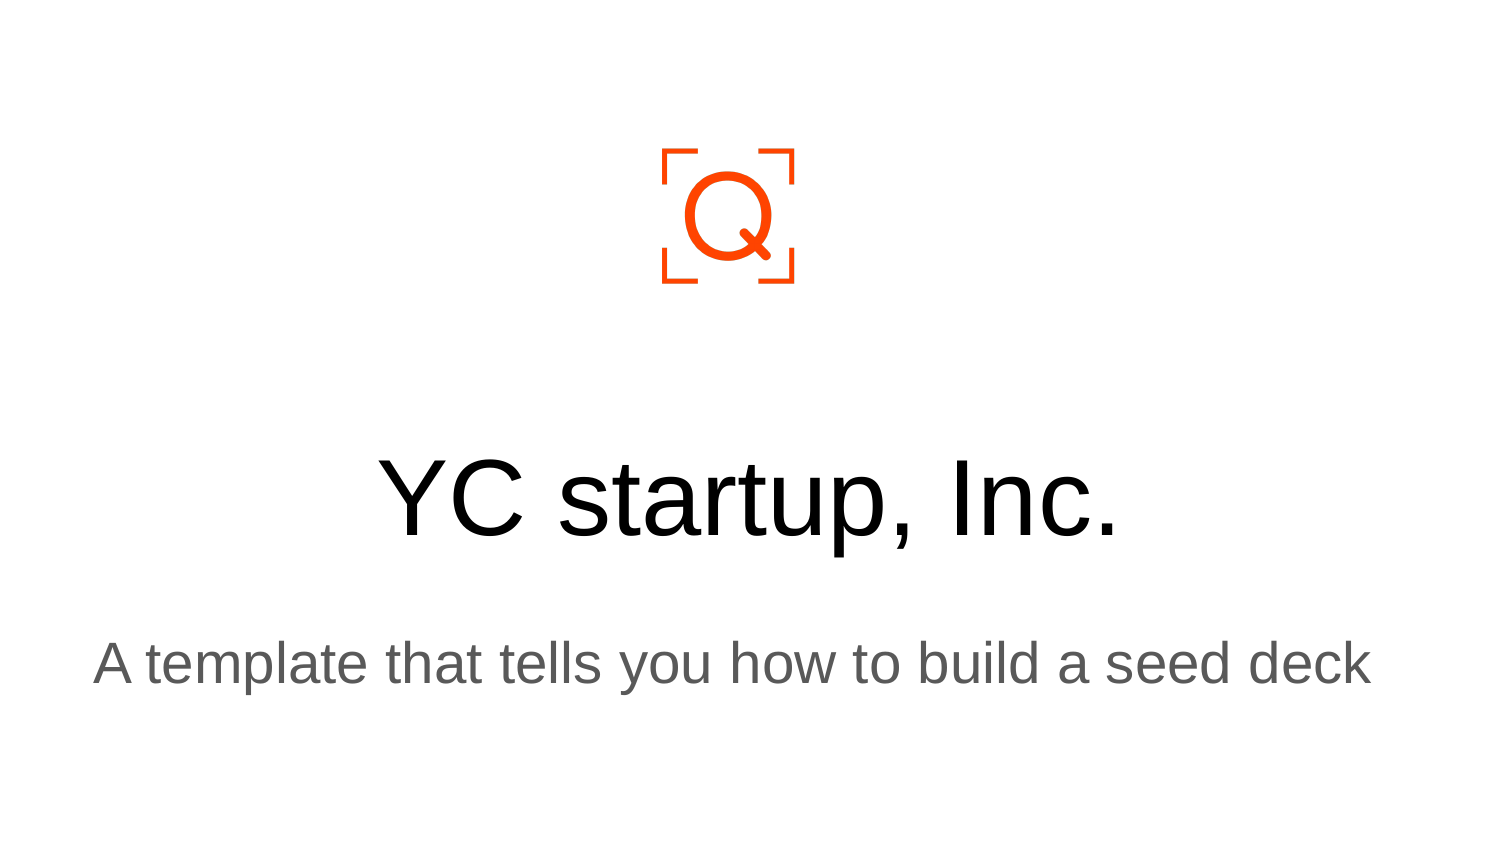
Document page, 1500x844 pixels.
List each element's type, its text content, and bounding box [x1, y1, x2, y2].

picture [439, 0, 1017, 434]
subtitle A template that tells you how to build a seed deck [34, 610, 1433, 741]
title YC startup, Inc. [51, 355, 1449, 573]
